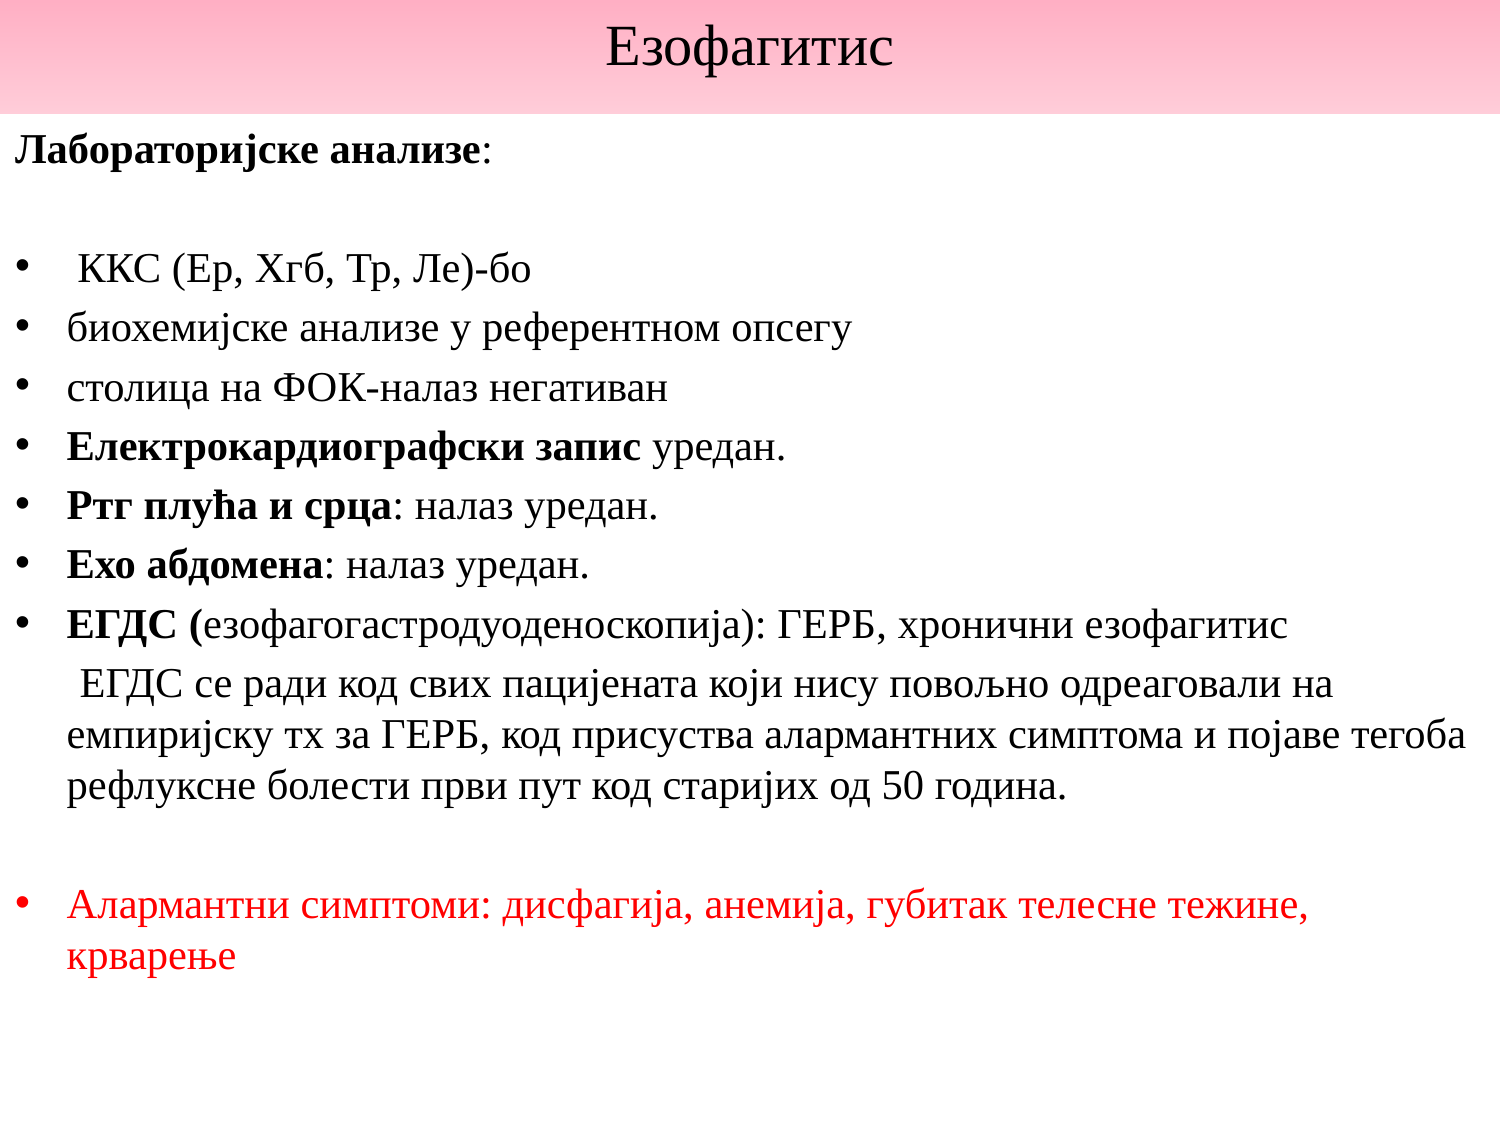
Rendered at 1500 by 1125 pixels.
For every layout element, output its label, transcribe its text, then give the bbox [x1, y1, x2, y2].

list Лабораторијске анализе: ККС (Ер, Хгб, Тр, Ле)-бо биохемијске анализе у референтном опсегу столица на ФОК-налаз негативан Електрокардиографски запис уредан. Ртг плућа и срца: налаз уредан. Ехо абдомена: налаз уредан. ЕГДС (езофагогастродуоденоскопија): ГЕРБ, хронични езофагитис ЕГДС се ради код свих пацијената који нису повољно одреаговали на емпиријску тх за ГЕРБ, код присуства алармантних симптома и појаве тегоба рефлуксне болести први пут код старијих од 50 година. Алармантни симптоми: дисфагија, анемија, губитак телесне тежине, крварење [0, 114, 1500, 988]
text_box Езофагитис [0, 0, 1500, 114]
